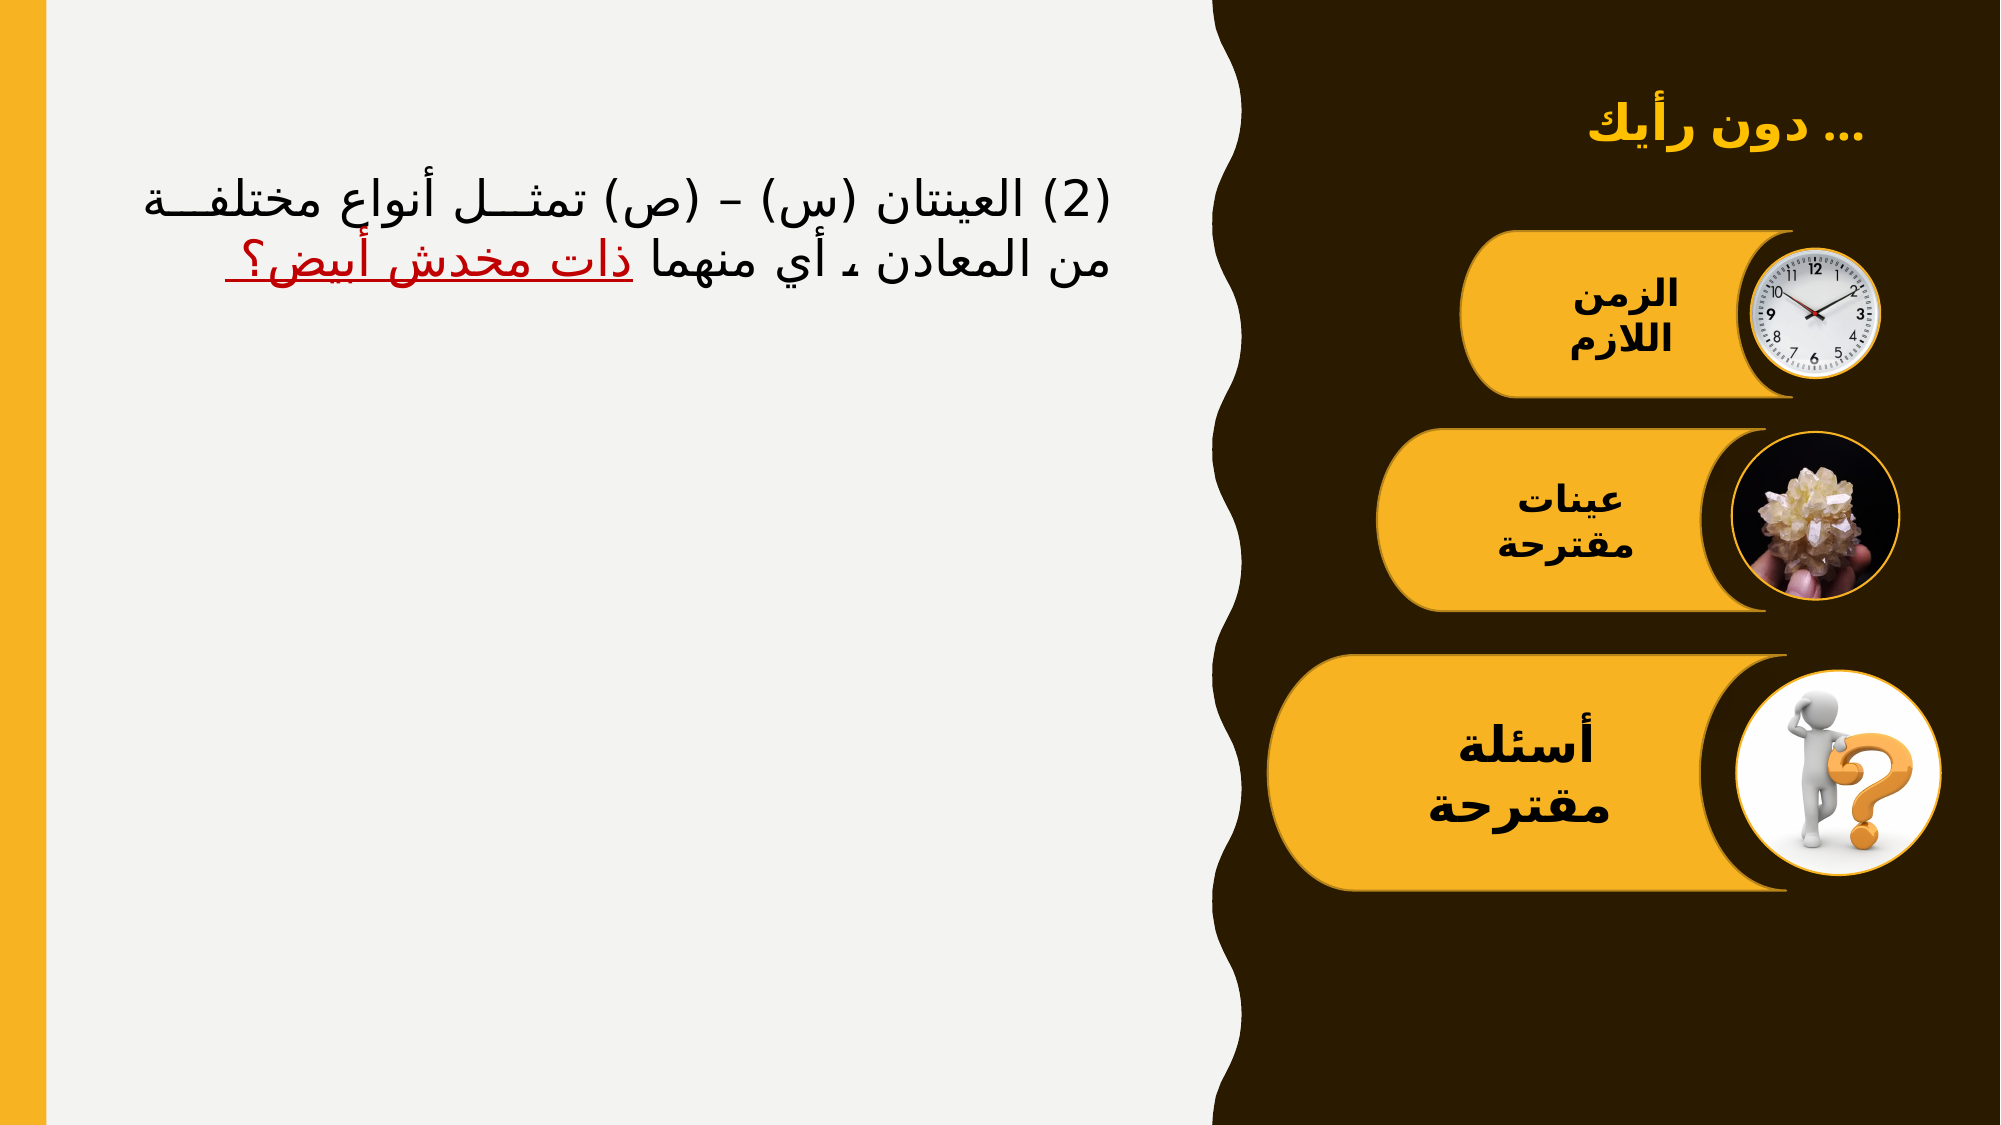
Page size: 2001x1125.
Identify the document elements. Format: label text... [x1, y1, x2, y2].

text_box أسئلة مقترحة [1266, 654, 1788, 892]
text_box عينات مقترحة [1375, 428, 1767, 613]
text_box دون رأيك ... [1540, 82, 1881, 158]
picture [1736, 670, 1941, 875]
picture [1731, 431, 1900, 600]
picture [1750, 248, 1881, 379]
text_box (2) العينتان (س) – (ص) تمثل أنواع مختلفة من المعادن ، أي منهما ذات مخدش أبيض؟ [127, 158, 1128, 294]
text_box الزمن اللازم [1459, 230, 1794, 399]
